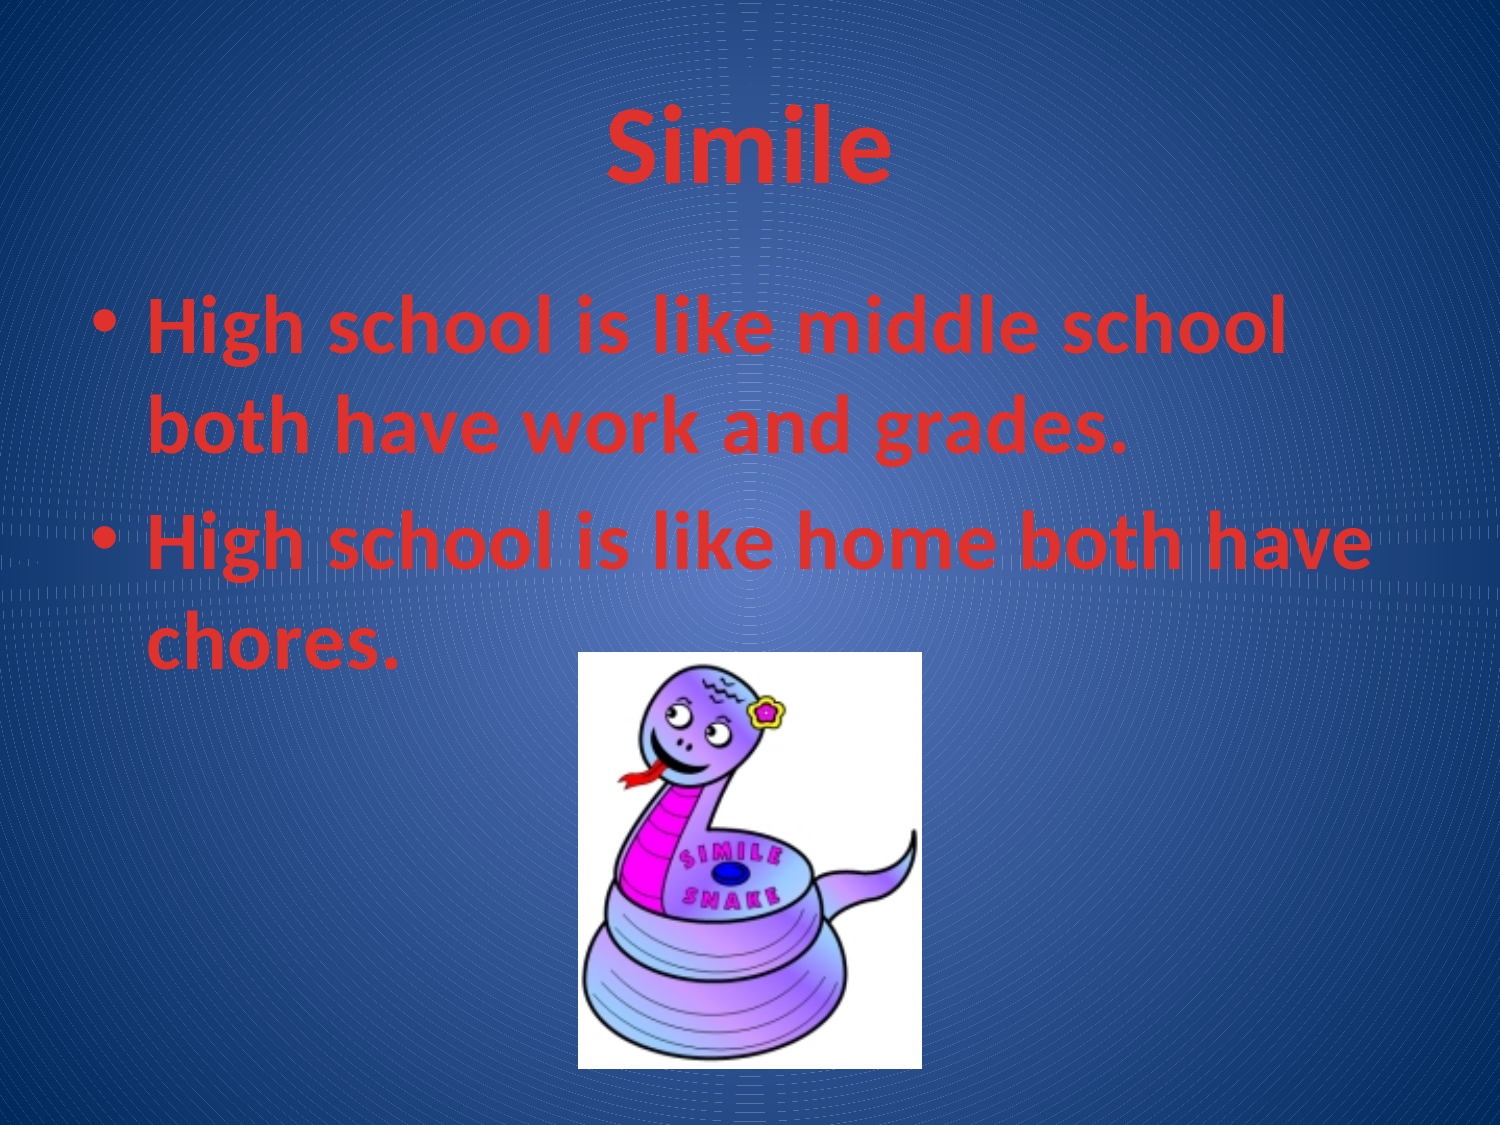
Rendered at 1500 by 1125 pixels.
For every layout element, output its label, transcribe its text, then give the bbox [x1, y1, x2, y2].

picture [577, 651, 923, 1069]
title Simile [75, 45, 1425, 233]
list High school is like middle school both have work and grades. High school is like home both have chores. [75, 262, 1425, 1005]
